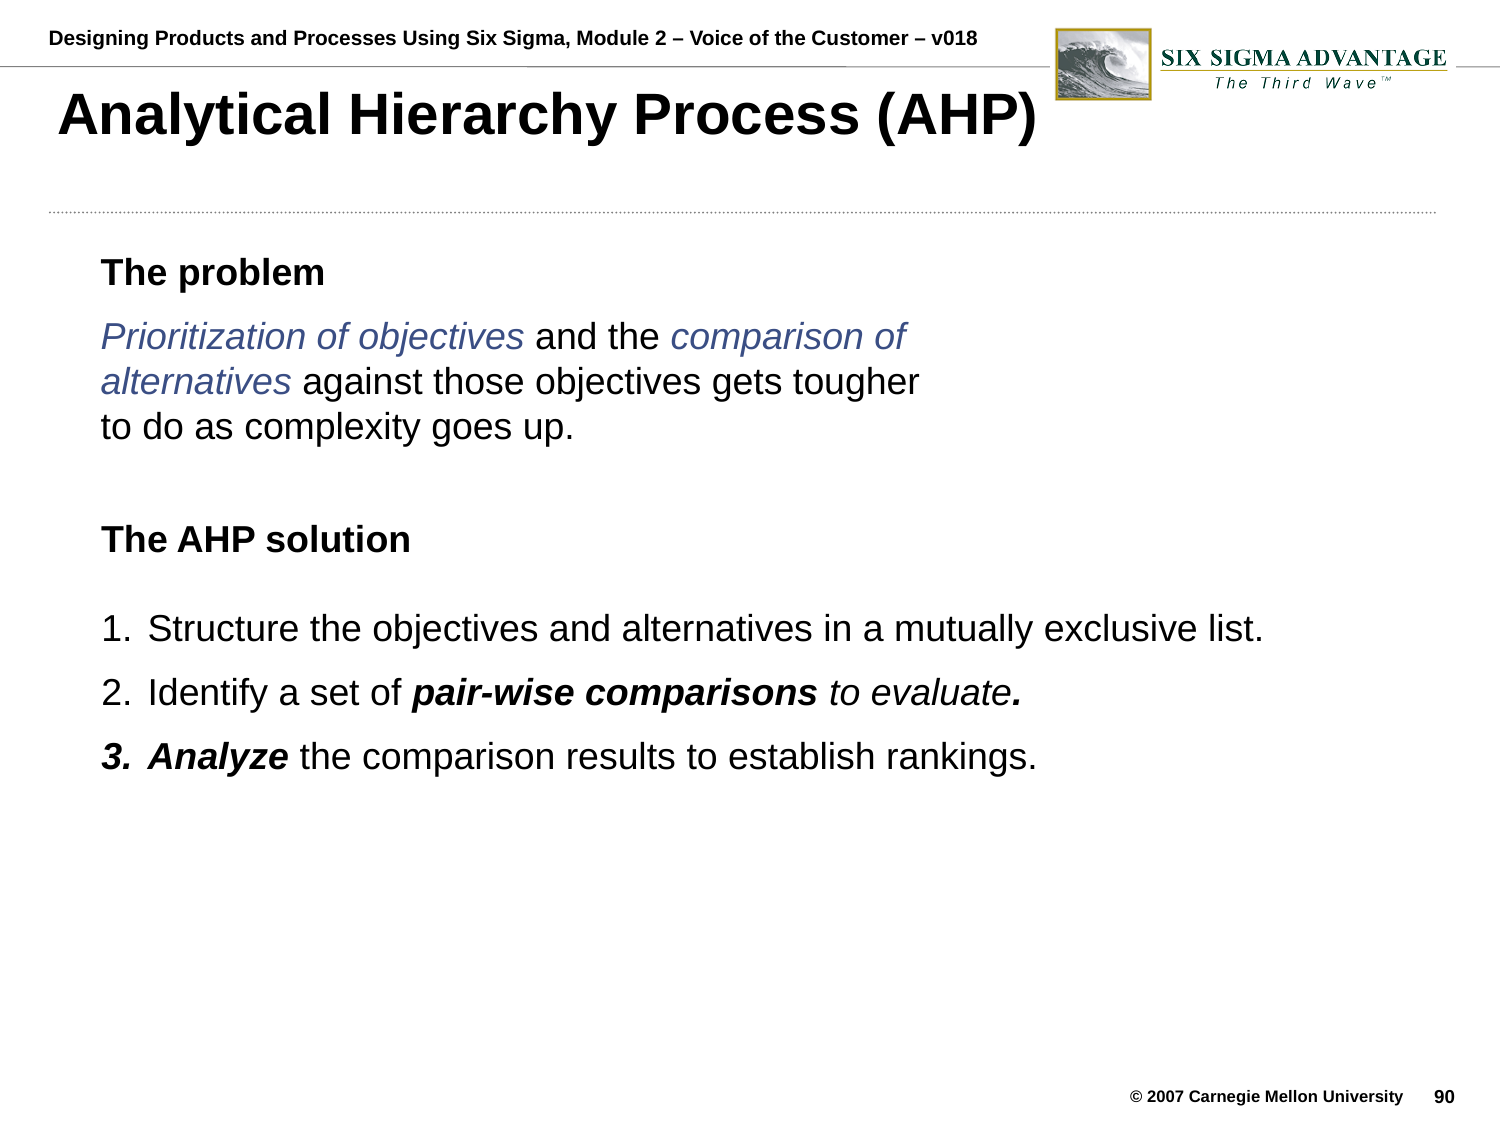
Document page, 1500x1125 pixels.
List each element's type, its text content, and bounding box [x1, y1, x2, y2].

picture [1049, 24, 1456, 104]
title Analytical Hierarchy Process (AHP) [42, 82, 1438, 154]
text_box The AHP solution [22, 444, 490, 568]
text_box The problem Prioritization of objectives and the comparison of alternatives against those objectives gets tougher to do as complexity goes up. [85, 240, 965, 455]
text_box Structure the objectives and alternatives in a mutually exclusive list. Identify a set of pair-wise comparisons to evaluate. Analyze the comparison results to establish rankings. [86, 533, 1319, 785]
